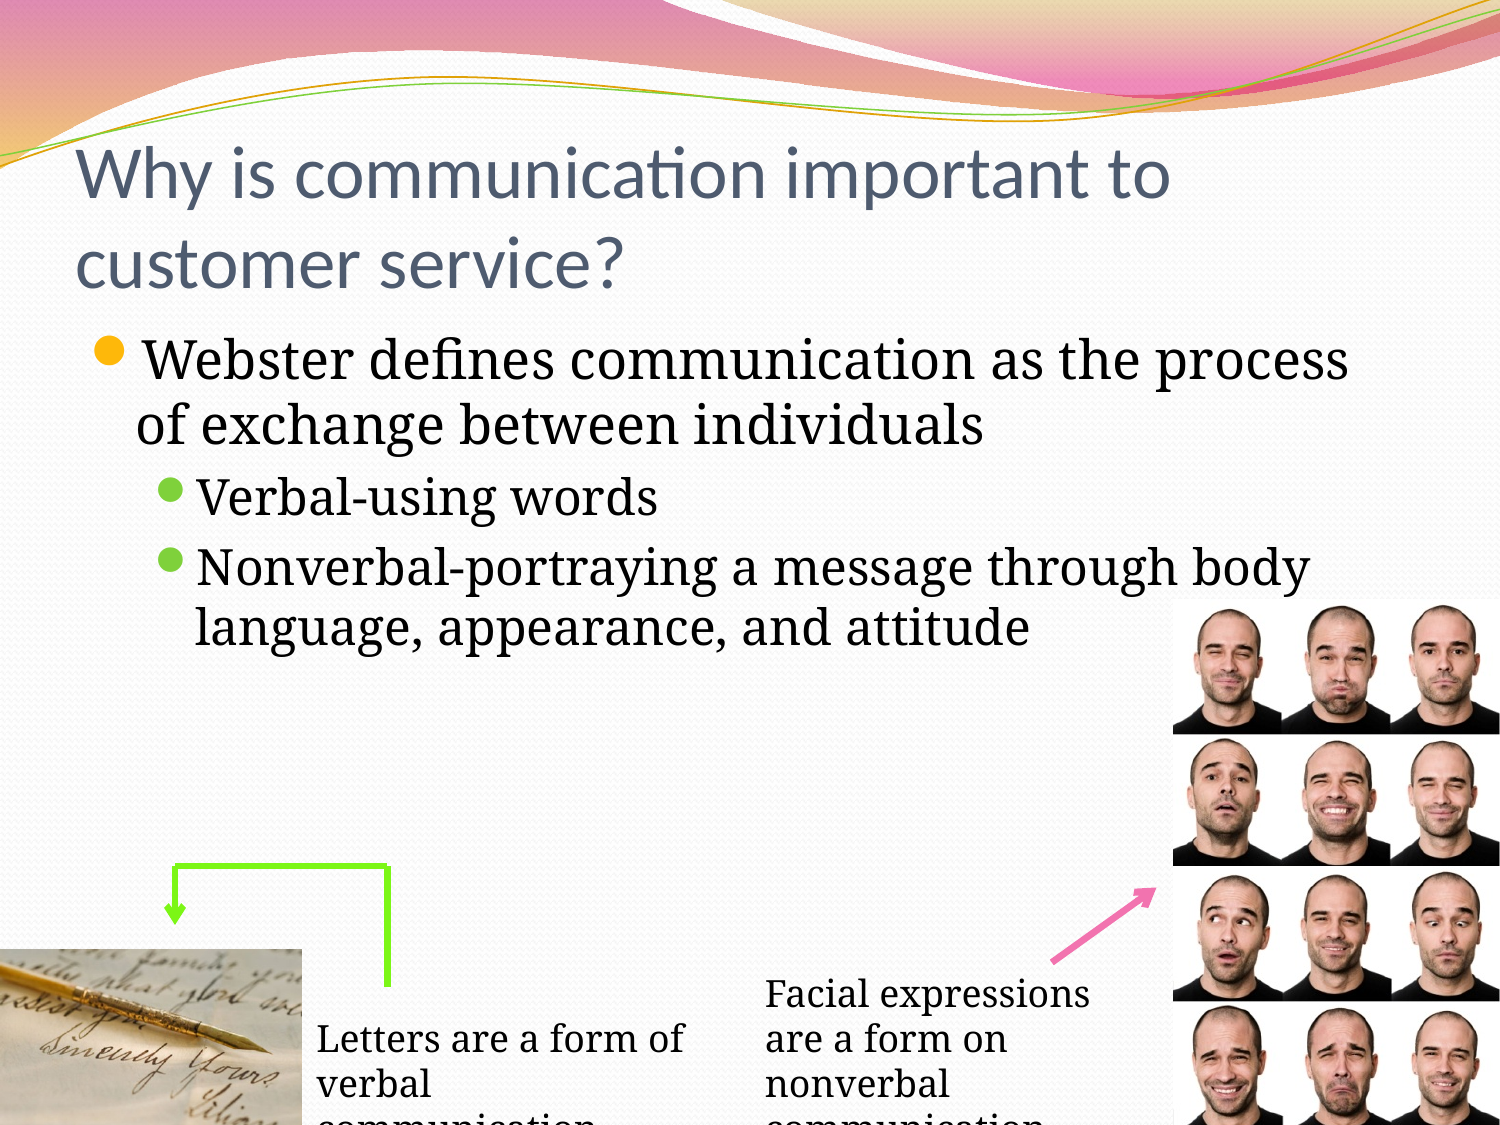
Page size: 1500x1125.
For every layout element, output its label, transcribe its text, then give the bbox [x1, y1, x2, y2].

text_box Letters are a form of verbal communication [309, 1007, 713, 1125]
title Why is communication important to customer service? [74, 115, 1426, 304]
list Webster defines communication as the process of exchange between individuals Verbal-using words Nonverbal-portraying a message through body language, appearance, and attitude [74, 317, 1426, 1038]
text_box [1051, 887, 1157, 963]
text_box Facial expressions are a form on nonverbal communication [750, 962, 1163, 1125]
picture [0, 949, 303, 1125]
picture [1172, 599, 1500, 1125]
